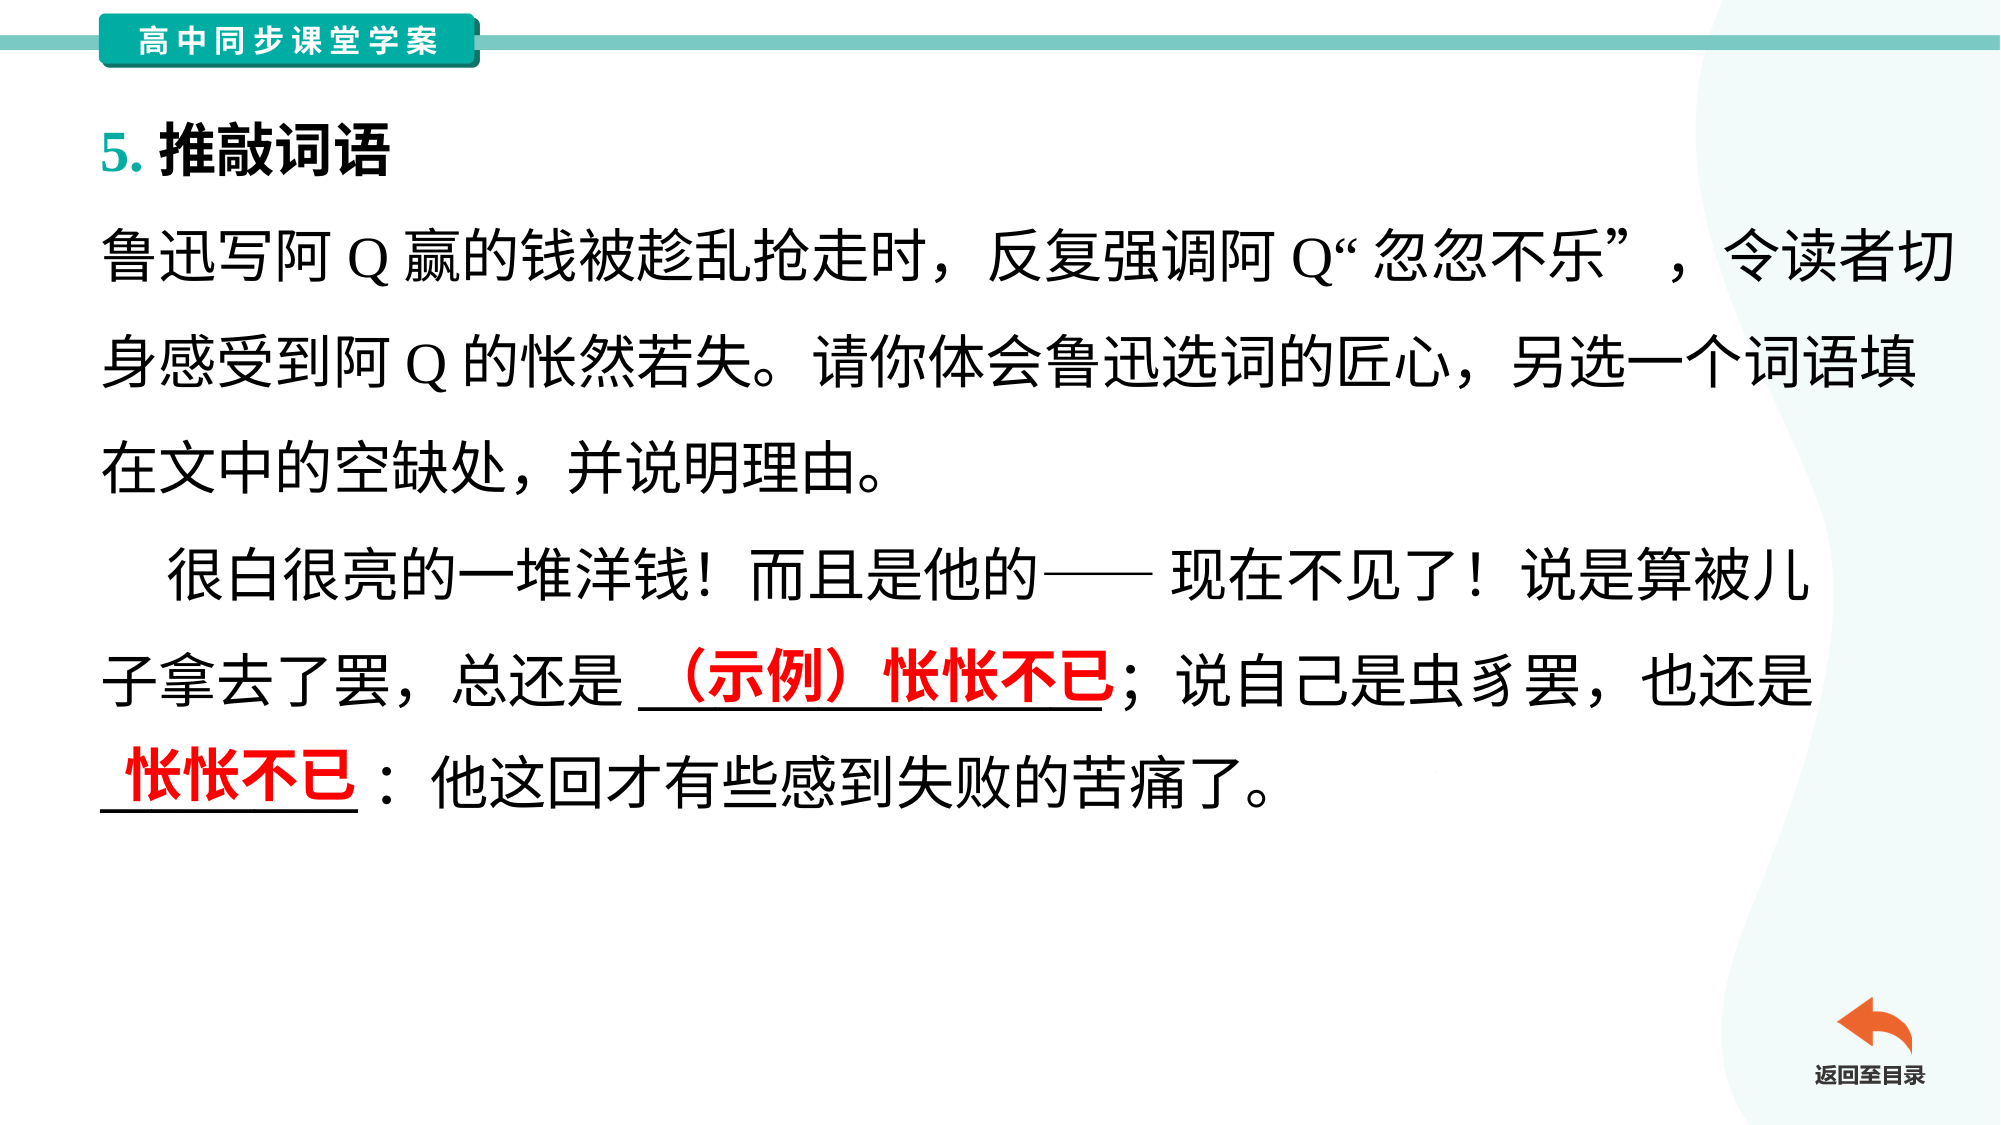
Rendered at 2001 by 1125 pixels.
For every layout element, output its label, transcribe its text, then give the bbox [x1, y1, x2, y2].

text_box 5.推敲词语 鲁迅写阿Q赢的钱被趁乱抢走时，反复强调阿Q“忽忽不乐”，令读者切 身感受到阿Q的怅然若失。请你体会鲁迅选词的匠心，另选一个词语填 在文中的空缺处，并说明理由。 很白很亮的一堆洋钱！而且是他的—— 现在不见了！说是算被儿 子拿去了罢，总还是__________________；说自己是虫豸罢，也还是 __________：他这回才有些感到失败的苦痛了。 [100, 76, 1899, 806]
picture [0, 0, 2000, 1125]
text_box （示例）怅怅不已 [627, 603, 1139, 697]
text_box 怅怅不已 [102, 705, 379, 797]
